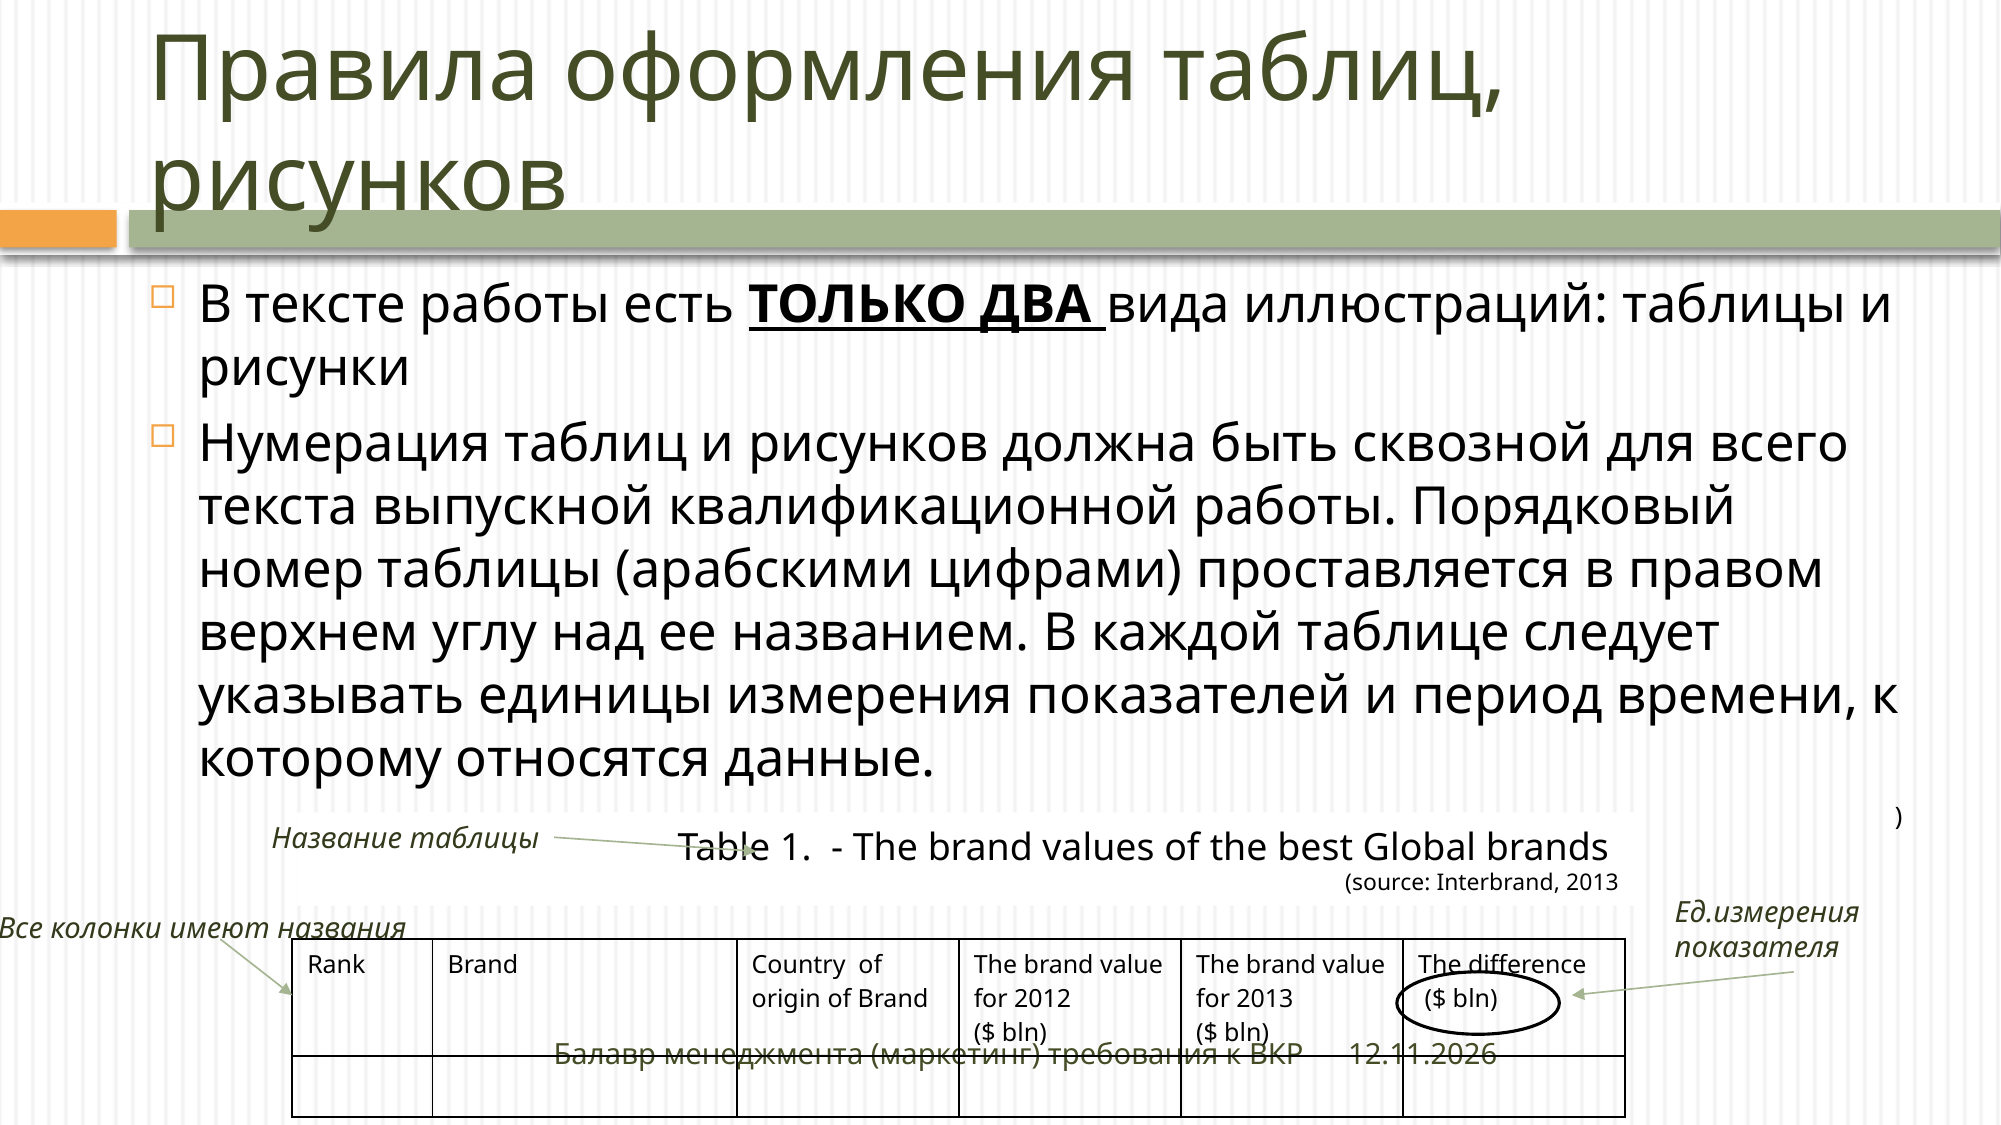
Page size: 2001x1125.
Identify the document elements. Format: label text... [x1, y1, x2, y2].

table_header The difference ($ bln) [1404, 940, 1624, 1025]
table_header Rank [293, 940, 432, 1024]
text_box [1571, 971, 1795, 996]
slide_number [1333, 1025, 1917, 1085]
table_header The brand value for 2012 ($ bln) [960, 940, 1180, 1024]
table_cell [293, 1085, 432, 1116]
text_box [543, 837, 757, 852]
table_cell [960, 1085, 1180, 1116]
table_cell [433, 1085, 736, 1116]
table_cell [1404, 1085, 1624, 1116]
text_box [1395, 970, 1561, 1025]
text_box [220, 938, 293, 996]
text_box Ед.измерения показателя [1659, 886, 1883, 971]
table_header Country of origin of Brand [738, 940, 958, 1024]
text_box Table 1. - The brand values of the best Global brands (source: Interbrand, 2013 [295, 811, 1636, 907]
footer Балавр менеджмента (маркетинг) требования к ВКР [133, 1024, 1319, 1085]
table_cell [738, 1085, 958, 1116]
text_box Все колонки имеют названия [0, 901, 422, 952]
text_box Название таблицы [256, 812, 555, 863]
table_header Brand [433, 940, 736, 1024]
title Правила оформления таблиц, рисунков [133, 37, 1918, 200]
table_cell [1182, 1057, 1402, 1116]
table_header The brand value for 2013 ($ bln) [1182, 940, 1402, 1055]
list В тексте работы есть ТОЛЬКО ДВА вида иллюстраций: таблицы и рисунки Нумерация таблиц и рисунков должна быть сквозной для всего текста выпускной квалификационной работы. Порядковый номер таблицы (арабскими цифрами) проставляется в правом верхнем углу над ее названием. В каждой таблице следует указывать единицы измерения показателей и период времени, к которому относятся данные. ) [133, 262, 1918, 844]
